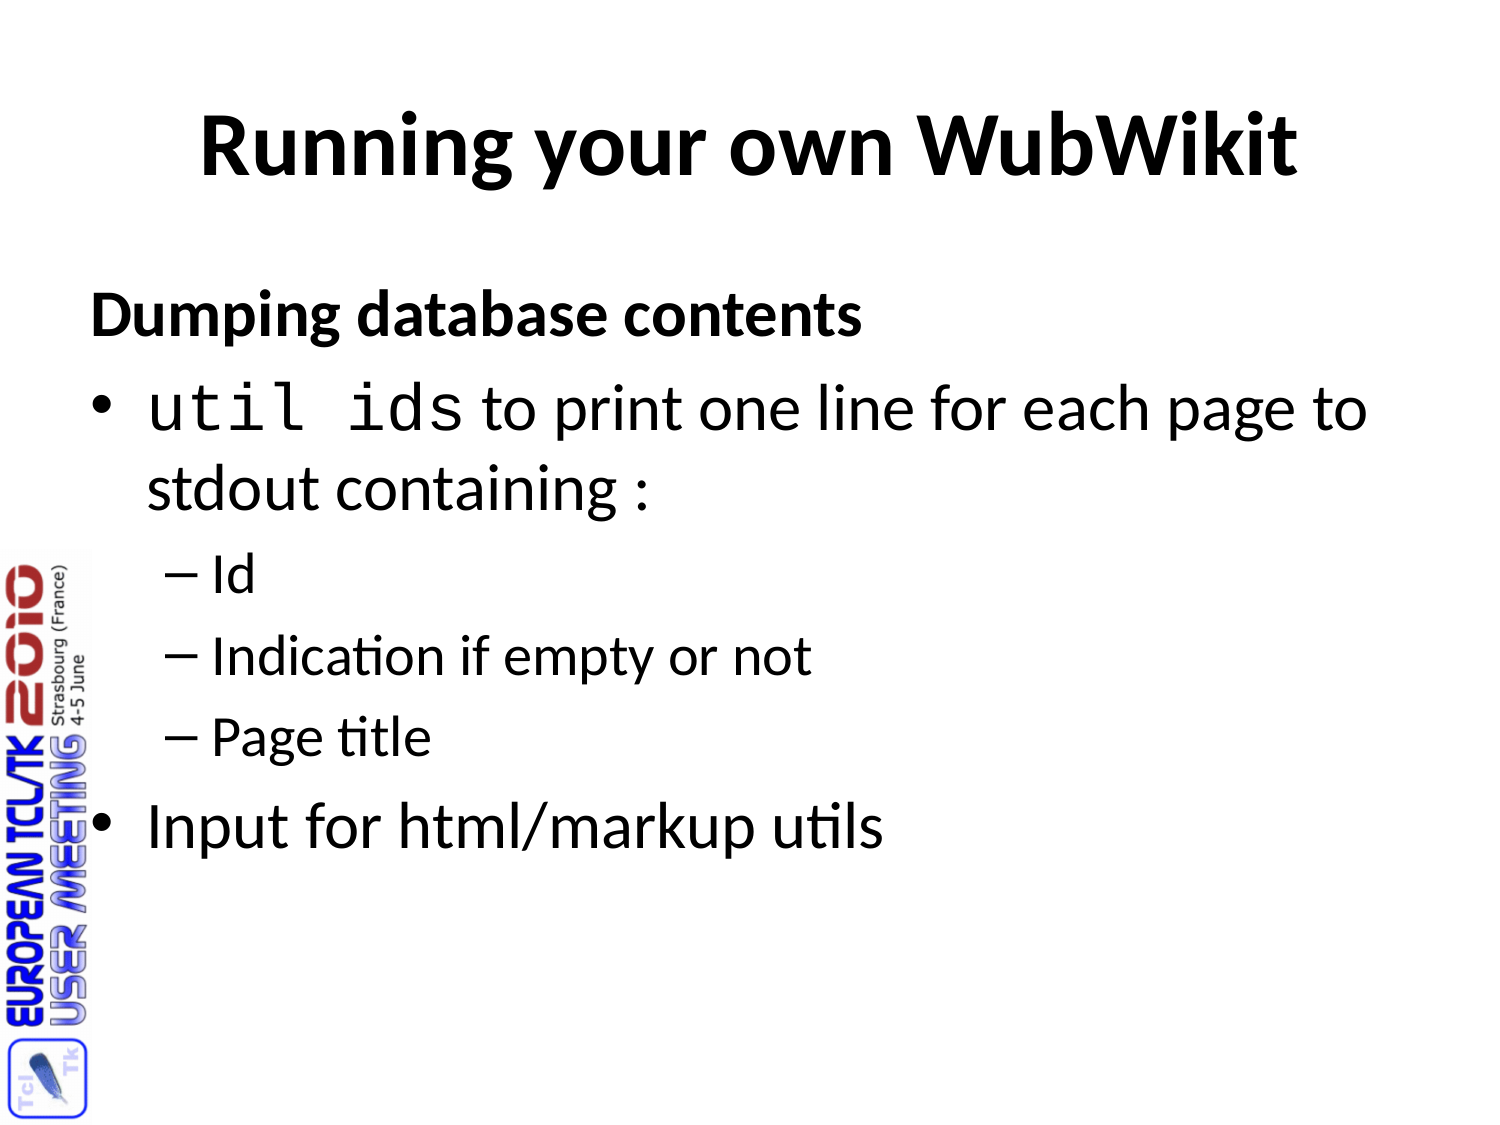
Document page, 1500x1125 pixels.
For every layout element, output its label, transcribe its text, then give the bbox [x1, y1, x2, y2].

list Dumping database contents util ids to print one line for each page to stdout containing : Id Indication if empty or not Page title Input for html/markup utils [75, 262, 1425, 1005]
picture [0, 550, 334, 1124]
title Running your own WubWikit [75, 45, 1425, 233]
